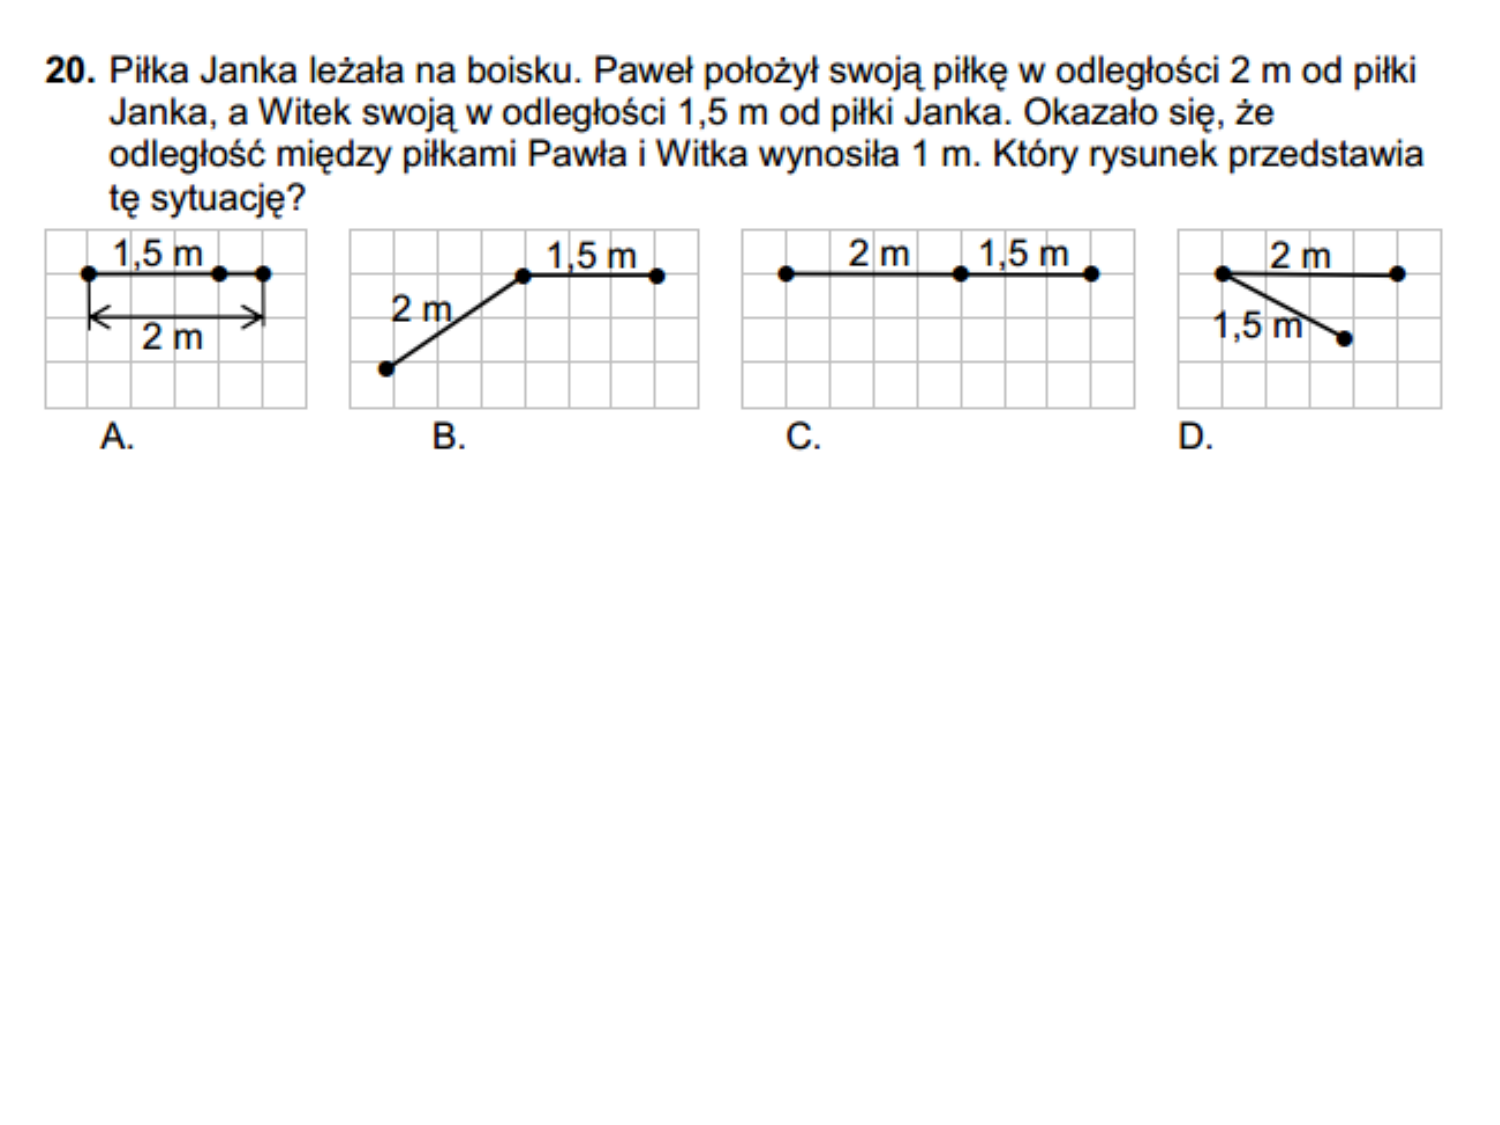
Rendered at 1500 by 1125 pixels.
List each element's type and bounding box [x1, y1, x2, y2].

picture [21, 30, 1481, 469]
